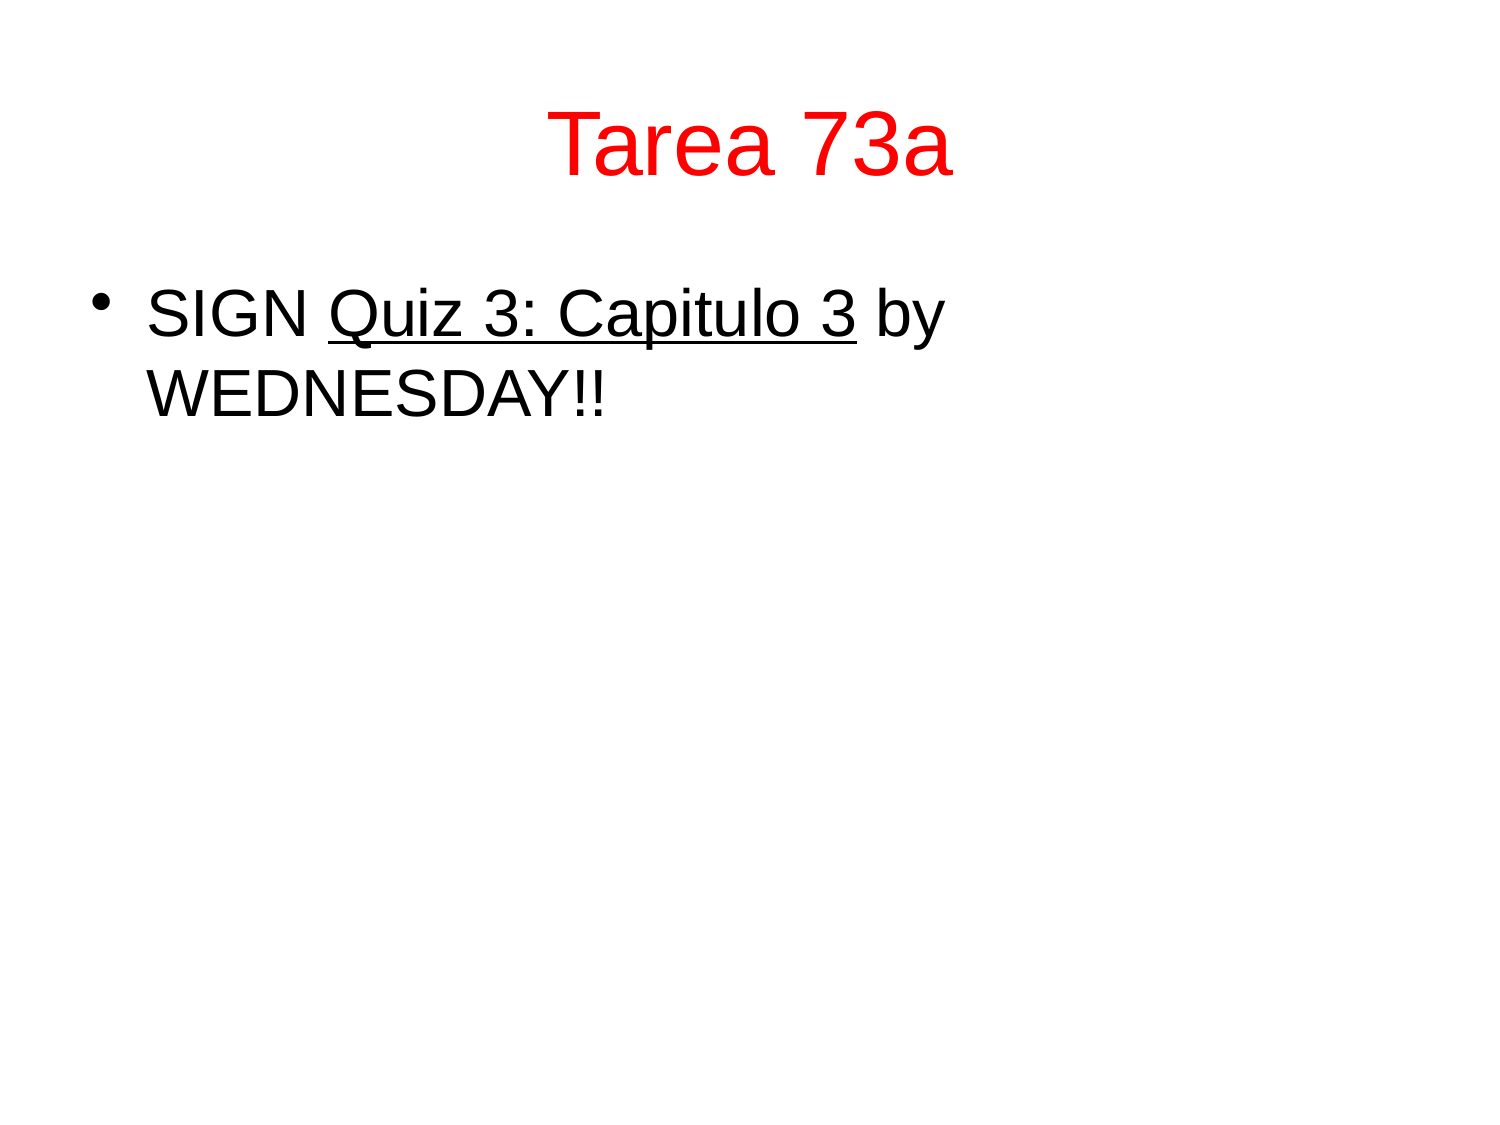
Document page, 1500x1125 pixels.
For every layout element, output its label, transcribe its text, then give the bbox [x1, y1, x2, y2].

list SIGN Quiz 3: Capitulo 3 by WEDNESDAY!! [75, 262, 1425, 1005]
title Tarea 73a [75, 45, 1425, 233]
